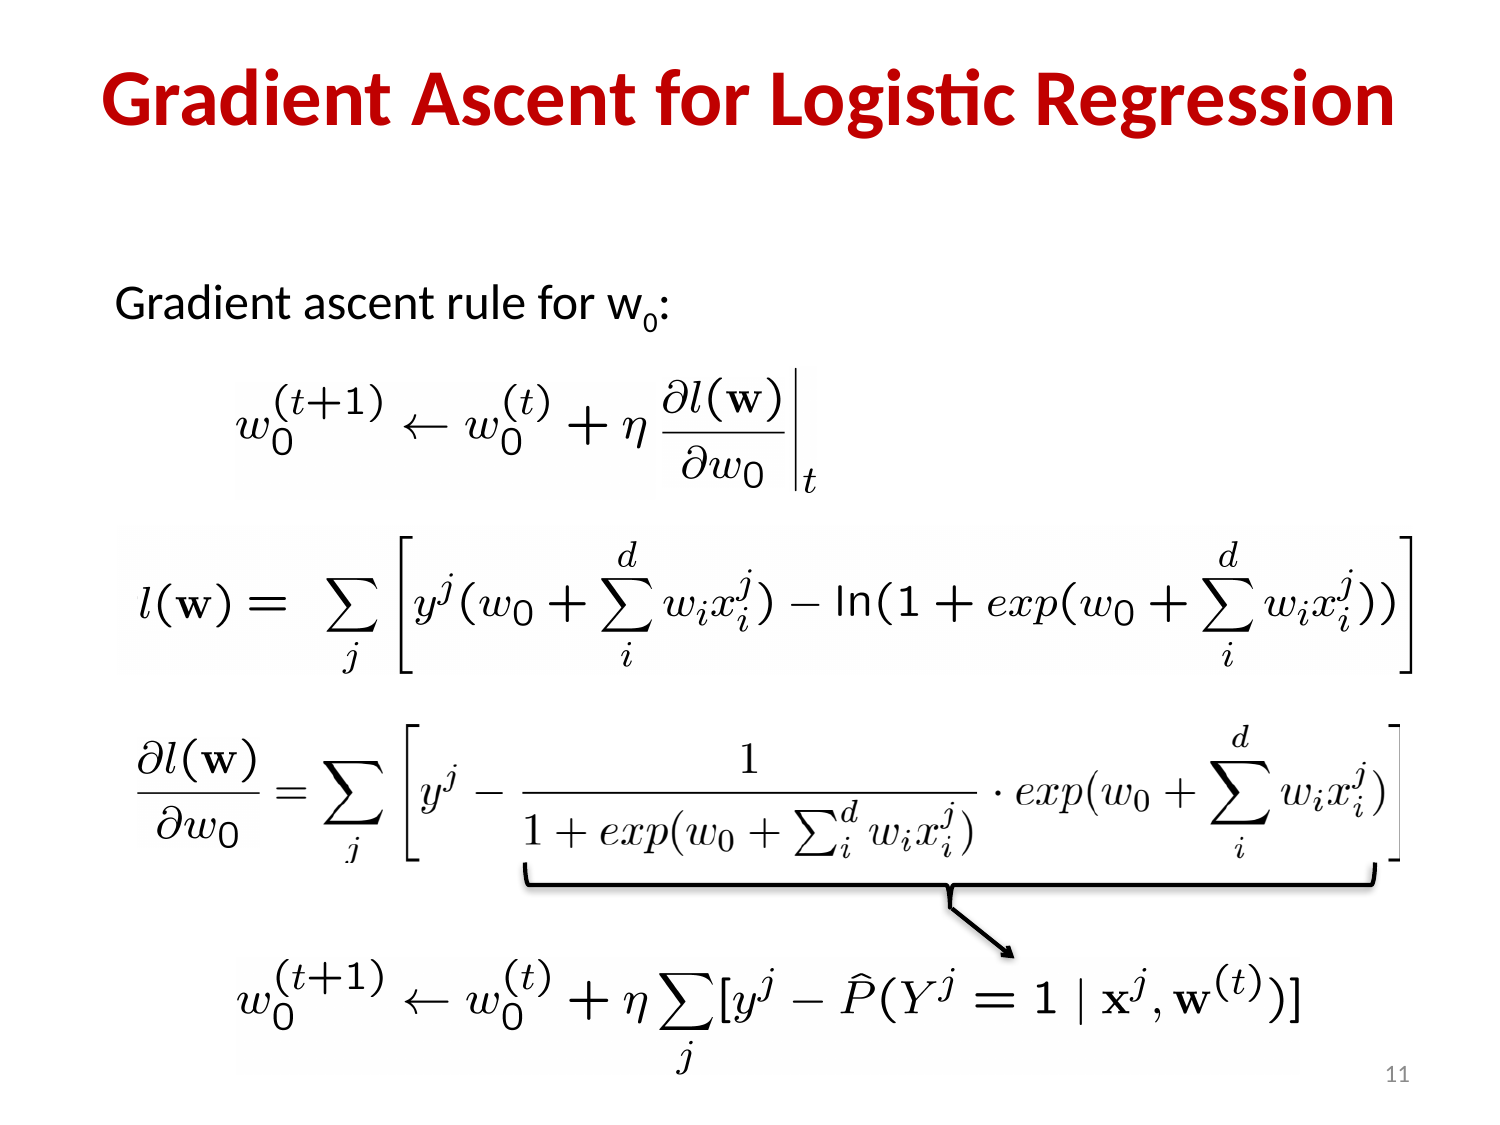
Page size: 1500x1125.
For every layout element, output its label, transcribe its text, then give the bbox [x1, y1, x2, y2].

picture [117, 524, 1413, 676]
text_box Gradient ascent rule for w0: [99, 262, 1363, 346]
picture [662, 376, 785, 488]
picture [236, 957, 1301, 1076]
picture [235, 382, 656, 500]
picture [789, 366, 817, 493]
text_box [951, 908, 1015, 959]
picture [274, 723, 1401, 863]
slide_number 11 [1074, 1042, 1425, 1103]
title Gradient Ascent for Logistic Regression [75, 37, 1425, 225]
text_box [523, 871, 1377, 908]
picture [137, 737, 260, 848]
